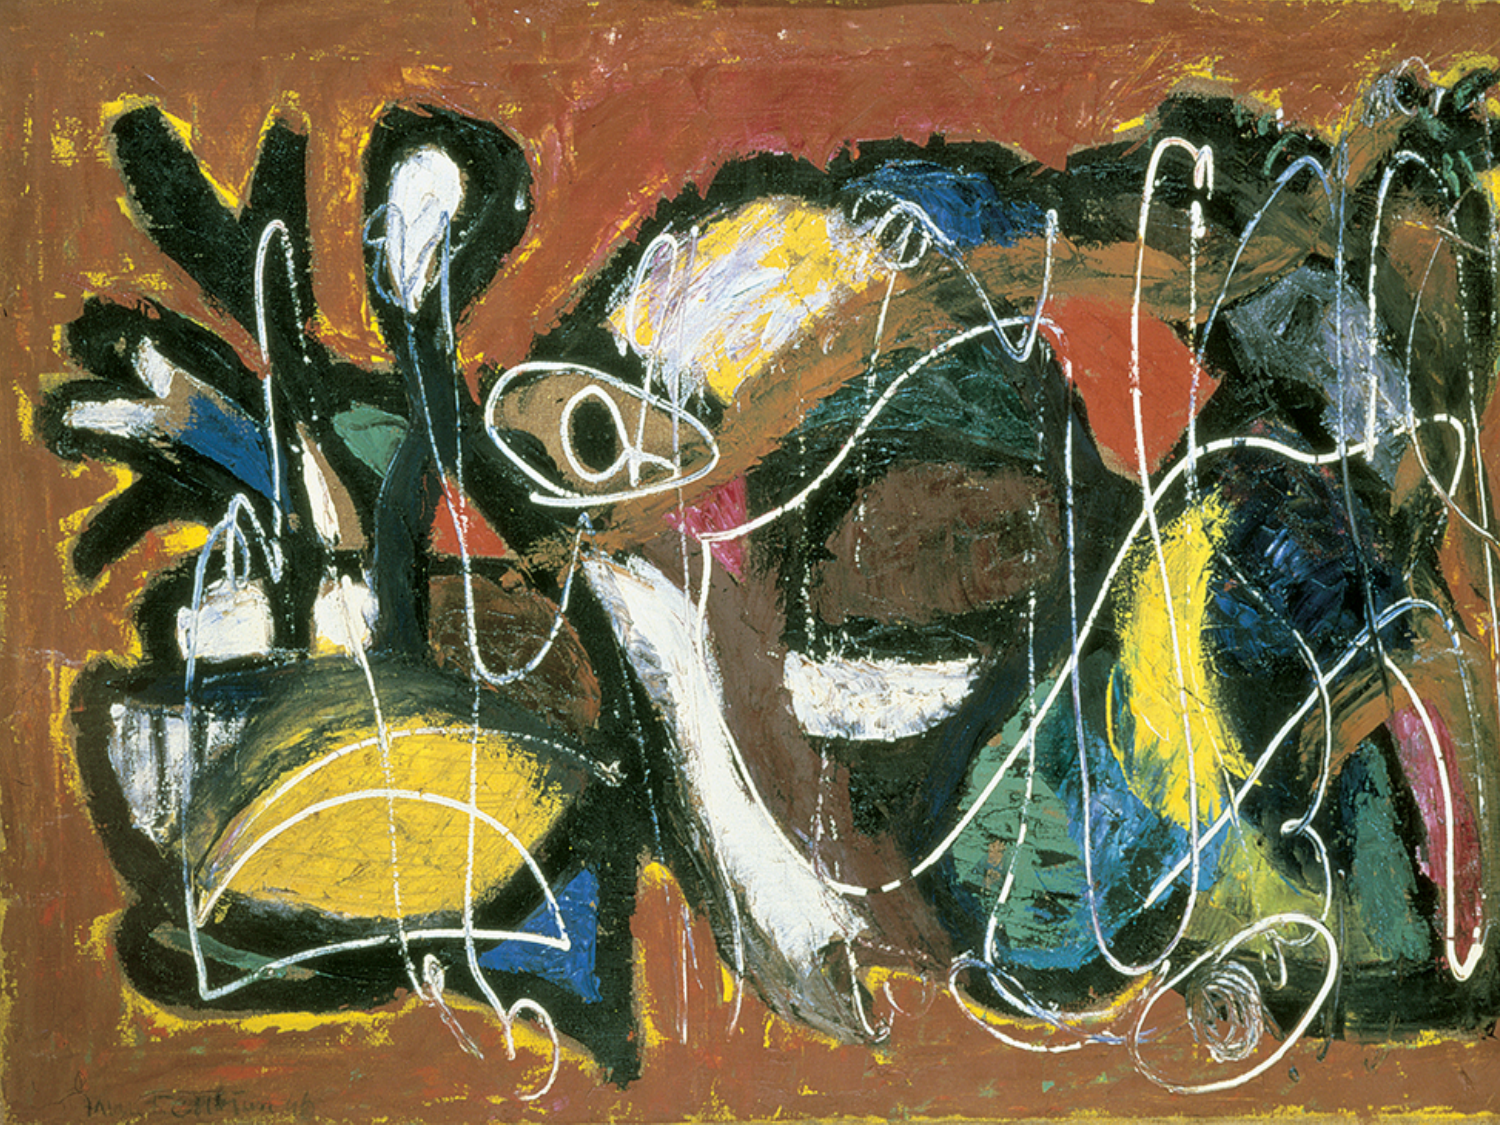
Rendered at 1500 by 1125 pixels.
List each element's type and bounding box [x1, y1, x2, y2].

list [0, 0, 1500, 1125]
